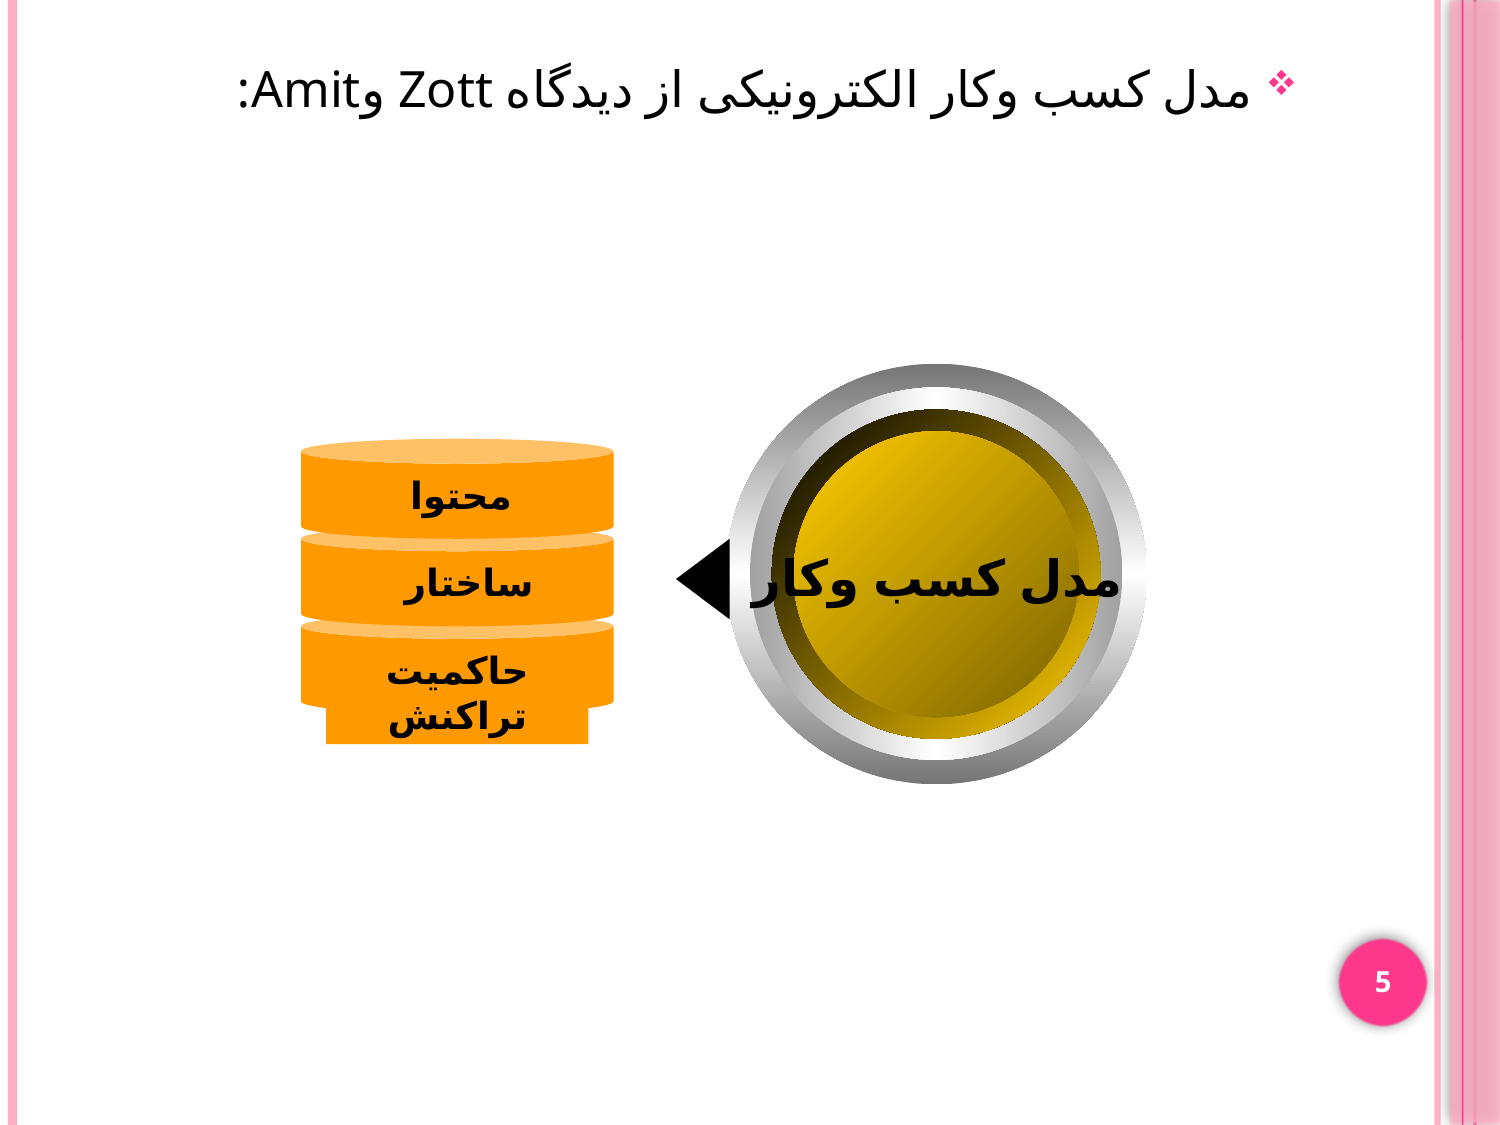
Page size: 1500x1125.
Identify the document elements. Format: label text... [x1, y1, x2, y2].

text_box حاکمیت تراکنش [326, 639, 589, 745]
text_box [676, 538, 730, 620]
text_box [301, 533, 614, 627]
slide_number 5 [1333, 940, 1434, 1027]
text_box [301, 620, 614, 709]
text_box ساختار [390, 552, 549, 612]
text_box [753, 387, 1119, 538]
text_box مدل کسب وکار [737, 538, 1138, 614]
text_box [775, 409, 1097, 538]
text_box [301, 438, 614, 539]
text_box [776, 614, 1096, 739]
text_box [798, 431, 1075, 538]
text_box [728, 363, 1147, 785]
text_box محتوا [395, 464, 527, 525]
text_box [754, 614, 1118, 760]
text_box [799, 614, 1074, 718]
list مدل کسب وکار الکترونیکی از دیدگاه Zott وAmit: [75, 50, 1313, 613]
